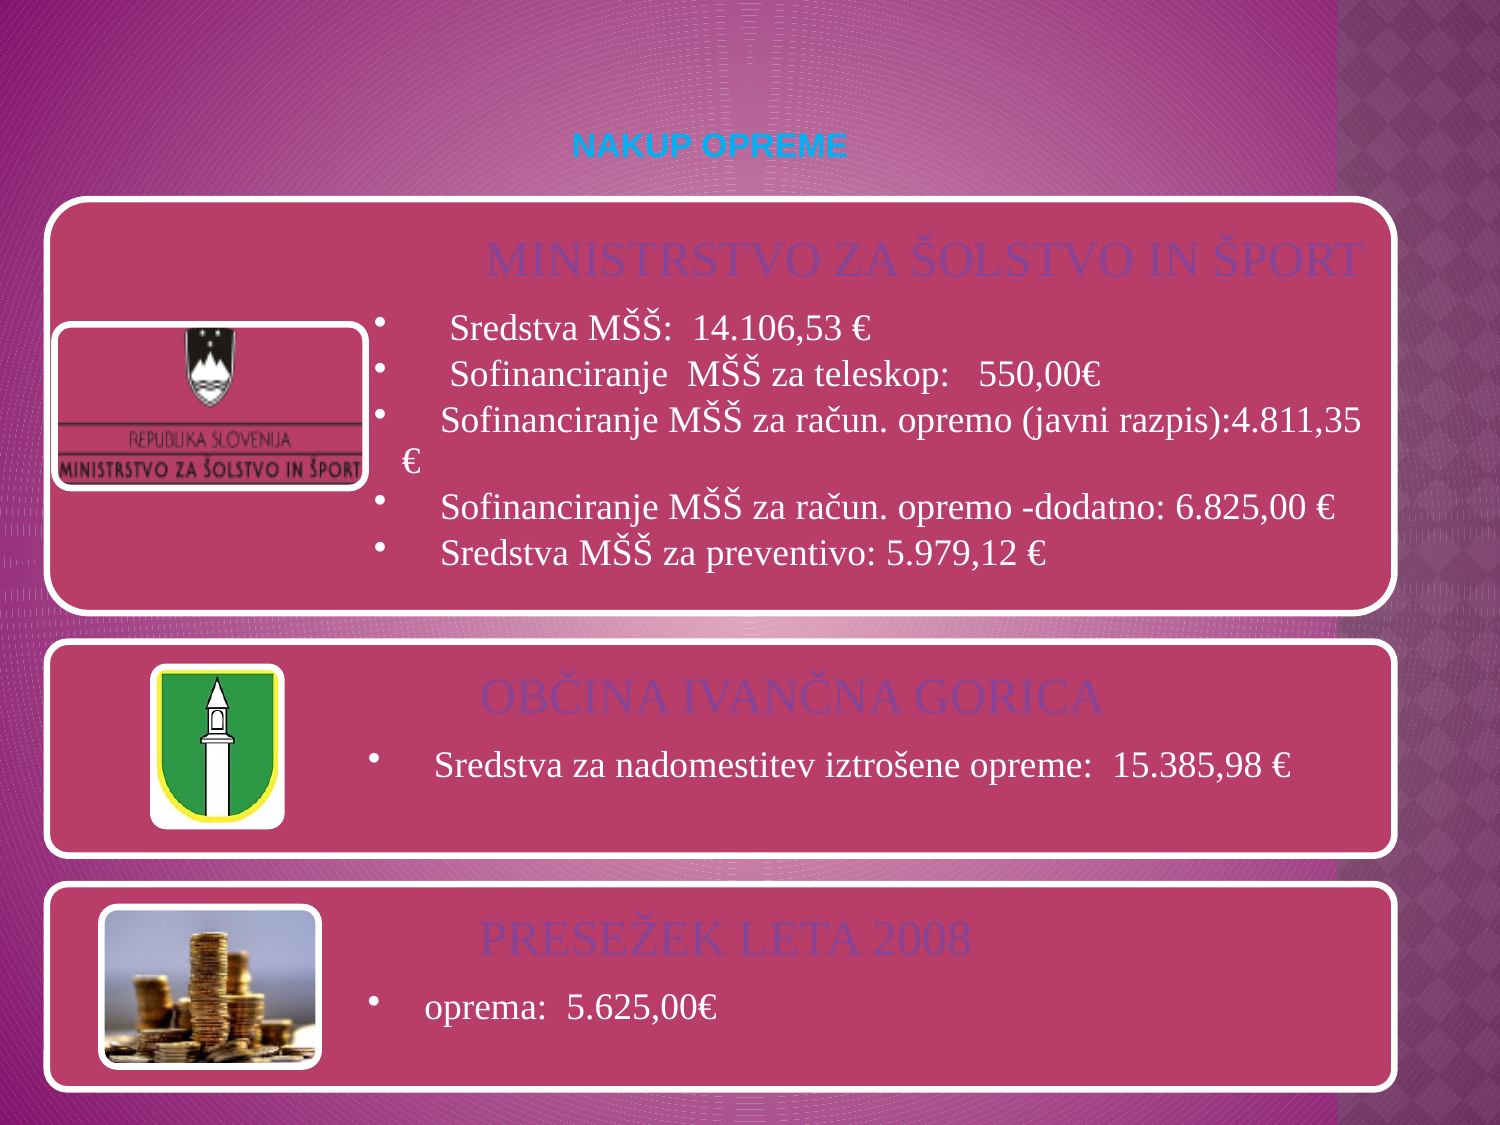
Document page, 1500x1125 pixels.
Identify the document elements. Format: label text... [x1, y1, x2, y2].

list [46, 198, 1395, 1091]
title NAKUP OPREME [75, 82, 1336, 164]
